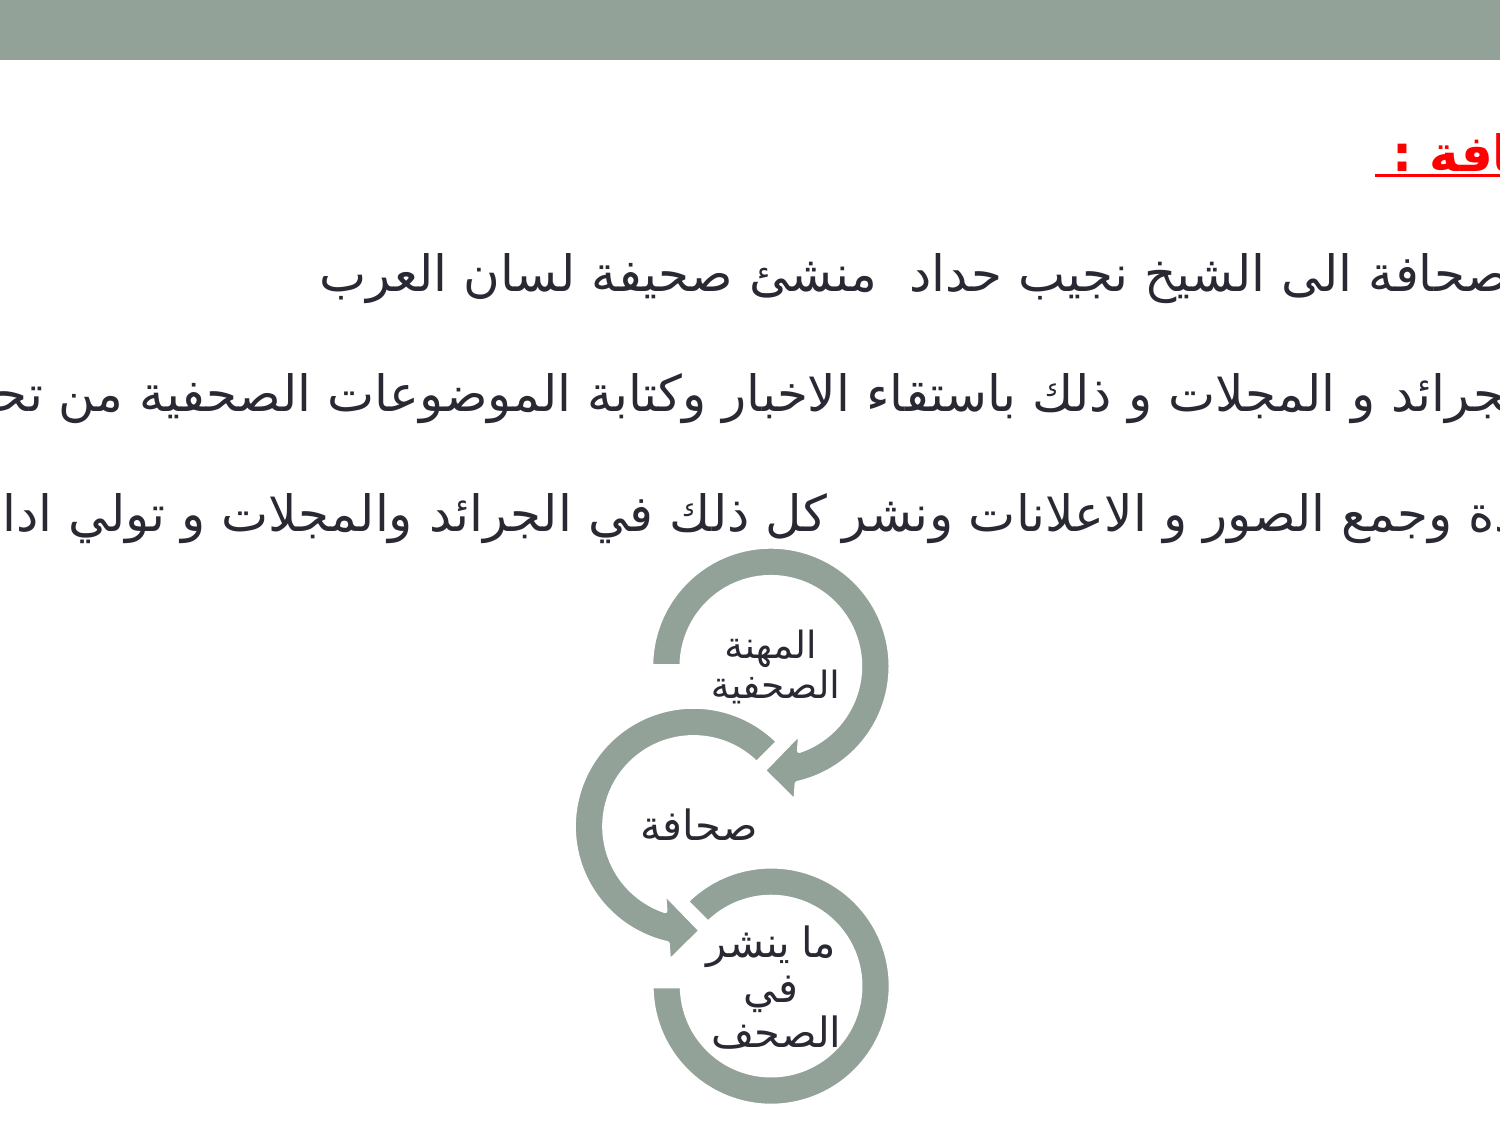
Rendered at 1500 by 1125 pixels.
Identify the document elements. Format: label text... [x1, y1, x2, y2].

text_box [76, 526, 1389, 1107]
text_box مفهوم الصحافة : يرجع مفهوم الصحافة الى الشيخ نجيب حداد منشئ صحيفة لسان العرب صناعة إصدار الجرائد و المجلات و ذلك باستقاء الاخبار وكتابة الموضوعات الصحفية من تحقيقات واحاديث ومقالات و اعمدة وجمع الصور و الاعلانات ونشر كل ذلك في الجرائد والمجلات و تولي اداراتها [0, 113, 1500, 729]
